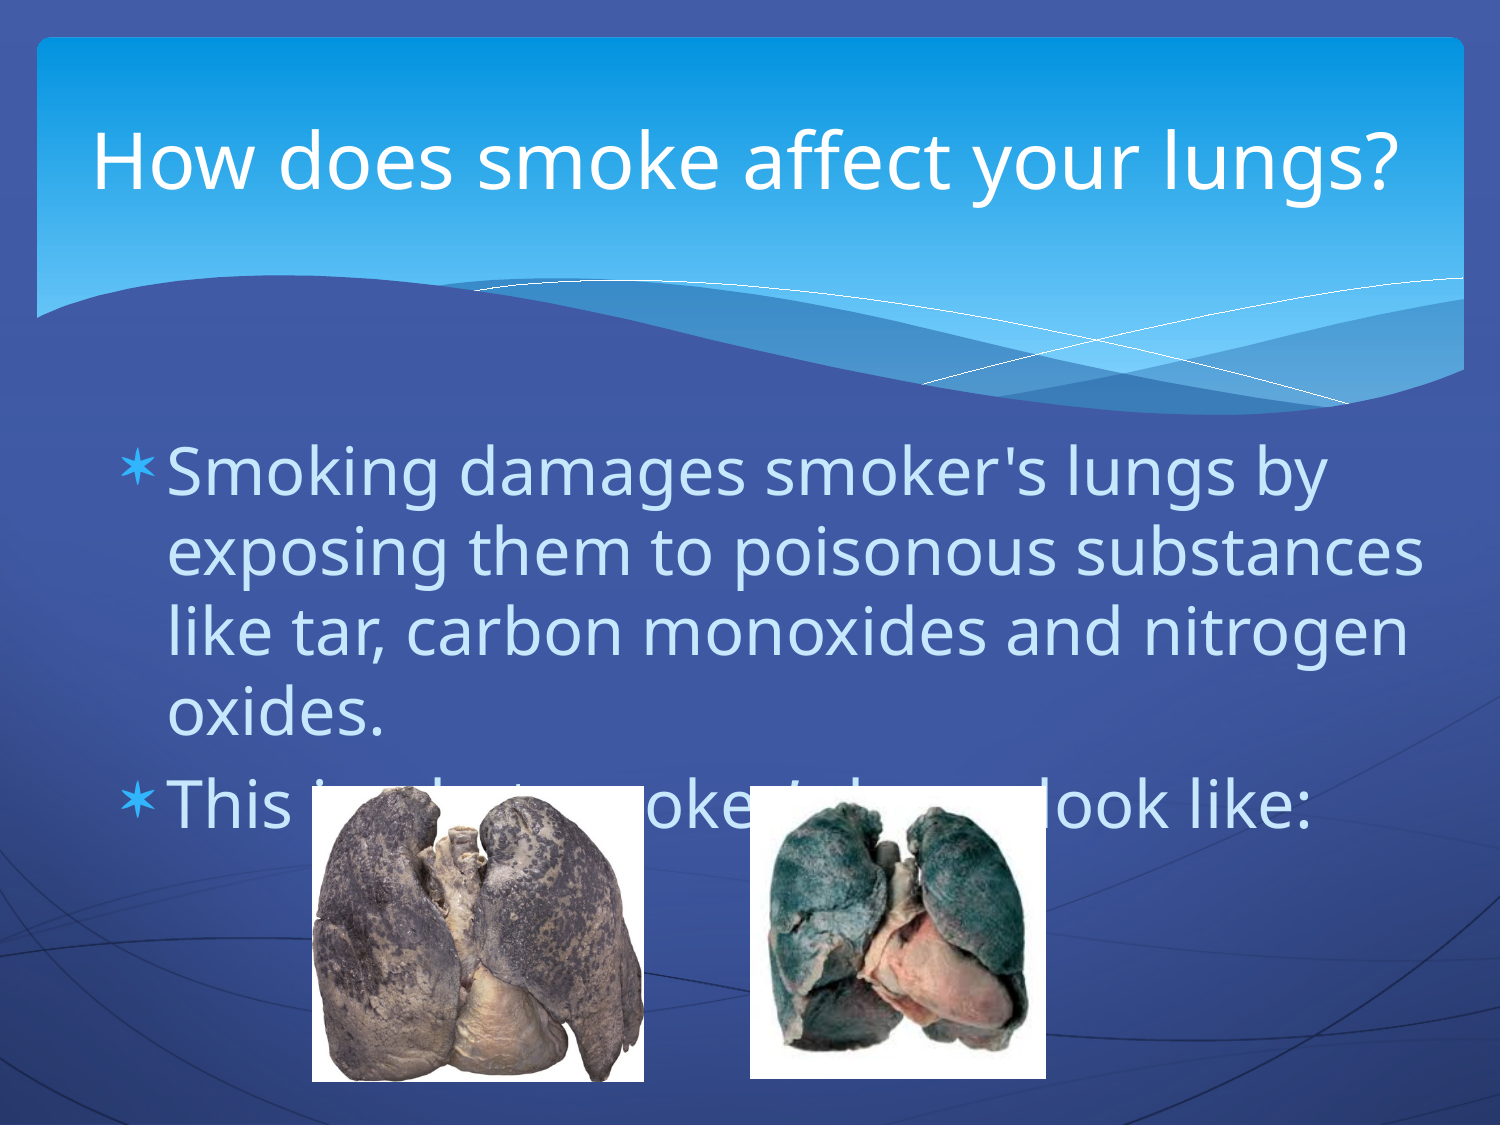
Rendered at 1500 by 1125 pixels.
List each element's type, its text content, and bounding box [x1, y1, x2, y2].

list Smoking damages smoker's lungs by exposing them to poisonous substances like tar, carbon monoxides and nitrogen oxides. This is what smoker’s lungs look like: [106, 420, 1459, 987]
picture [749, 786, 1046, 1079]
title How does smoke affect your lungs? [75, 55, 1425, 261]
picture [312, 786, 644, 1083]
